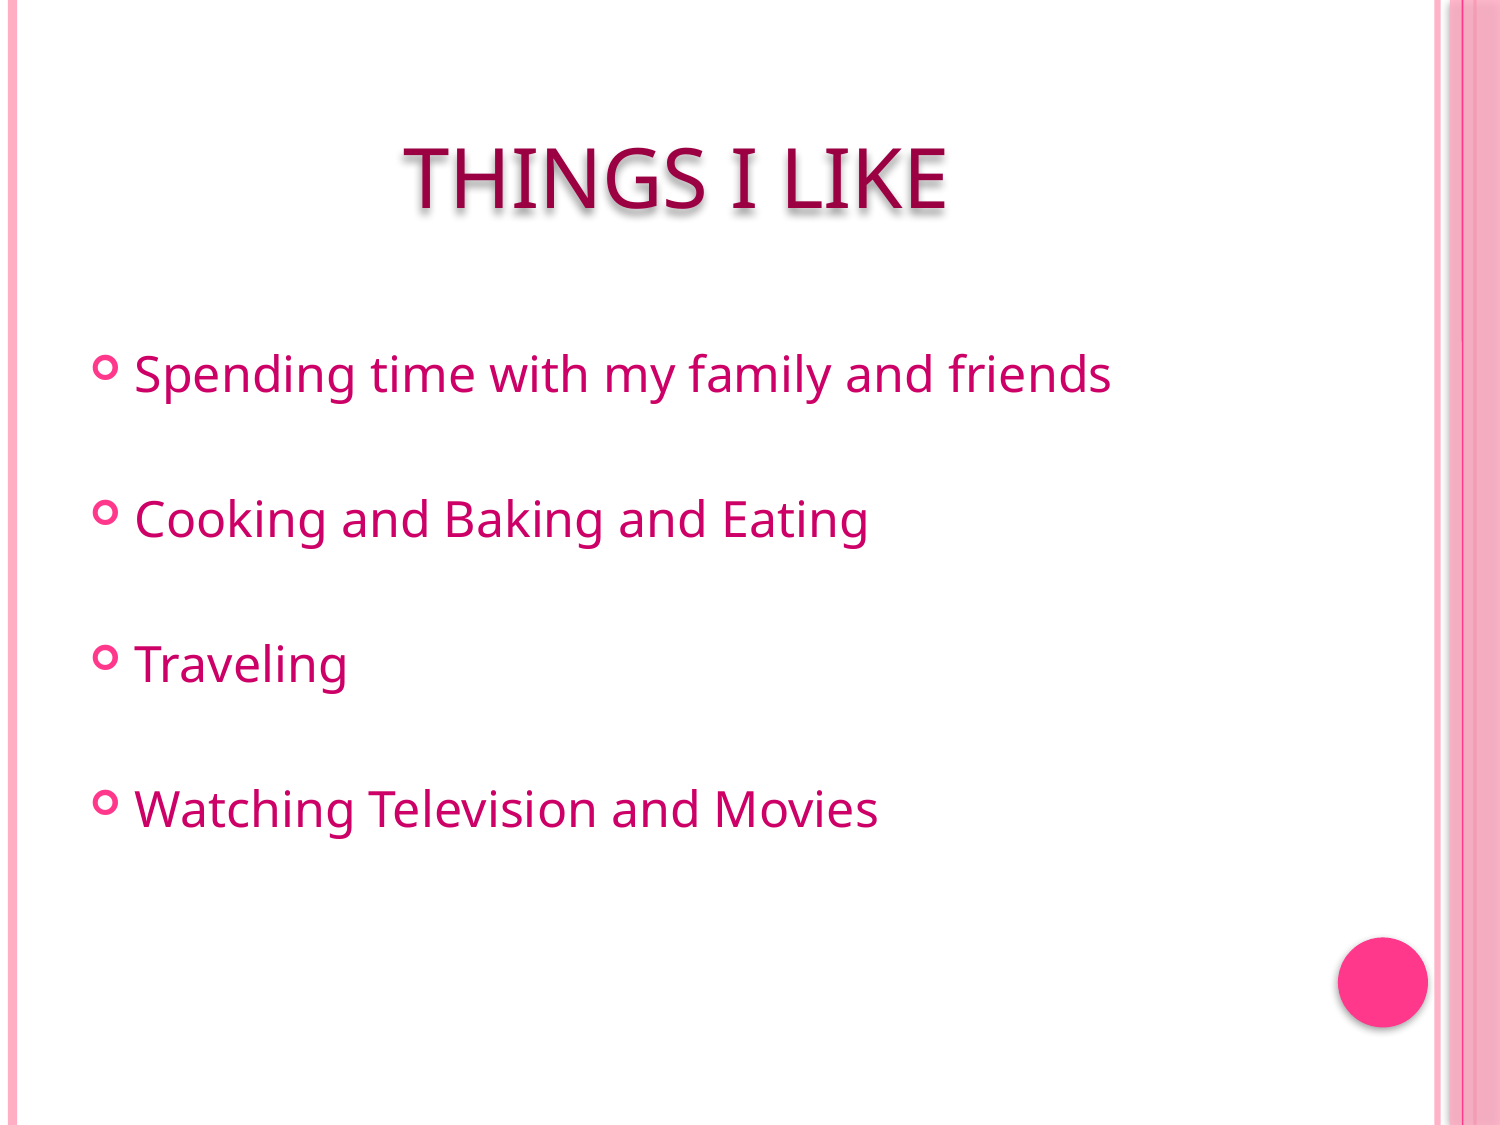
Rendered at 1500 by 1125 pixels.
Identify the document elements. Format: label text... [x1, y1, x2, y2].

list Spending time with my family and friends Cooking and Baking and Eating Traveling Watching Television and Movies [75, 262, 1300, 1062]
title Things I like [75, 45, 1300, 233]
